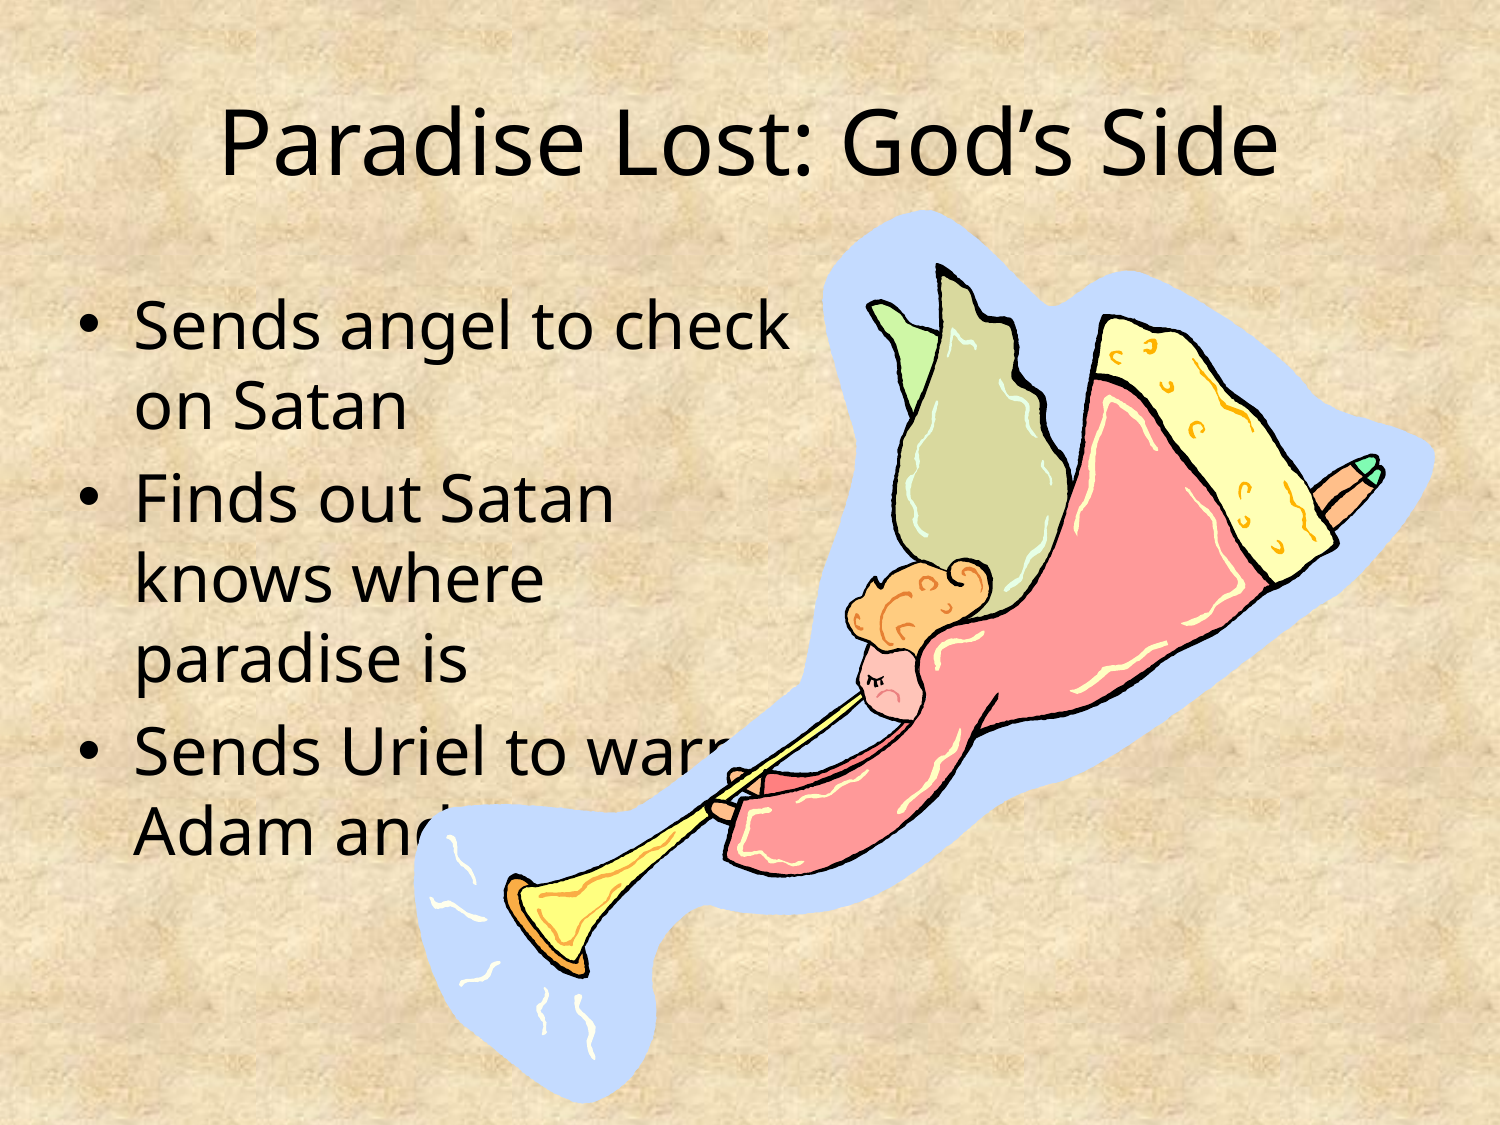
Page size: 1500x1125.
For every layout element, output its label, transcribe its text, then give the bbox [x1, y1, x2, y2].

picture [0, 0, 1500, 1125]
list Sends angel to check on Satan Finds out Satan knows where paradise is Sends Uriel to warn Adam and Eve [62, 275, 409, 1038]
title Paradise Lost: God’s Side [75, 45, 1425, 233]
